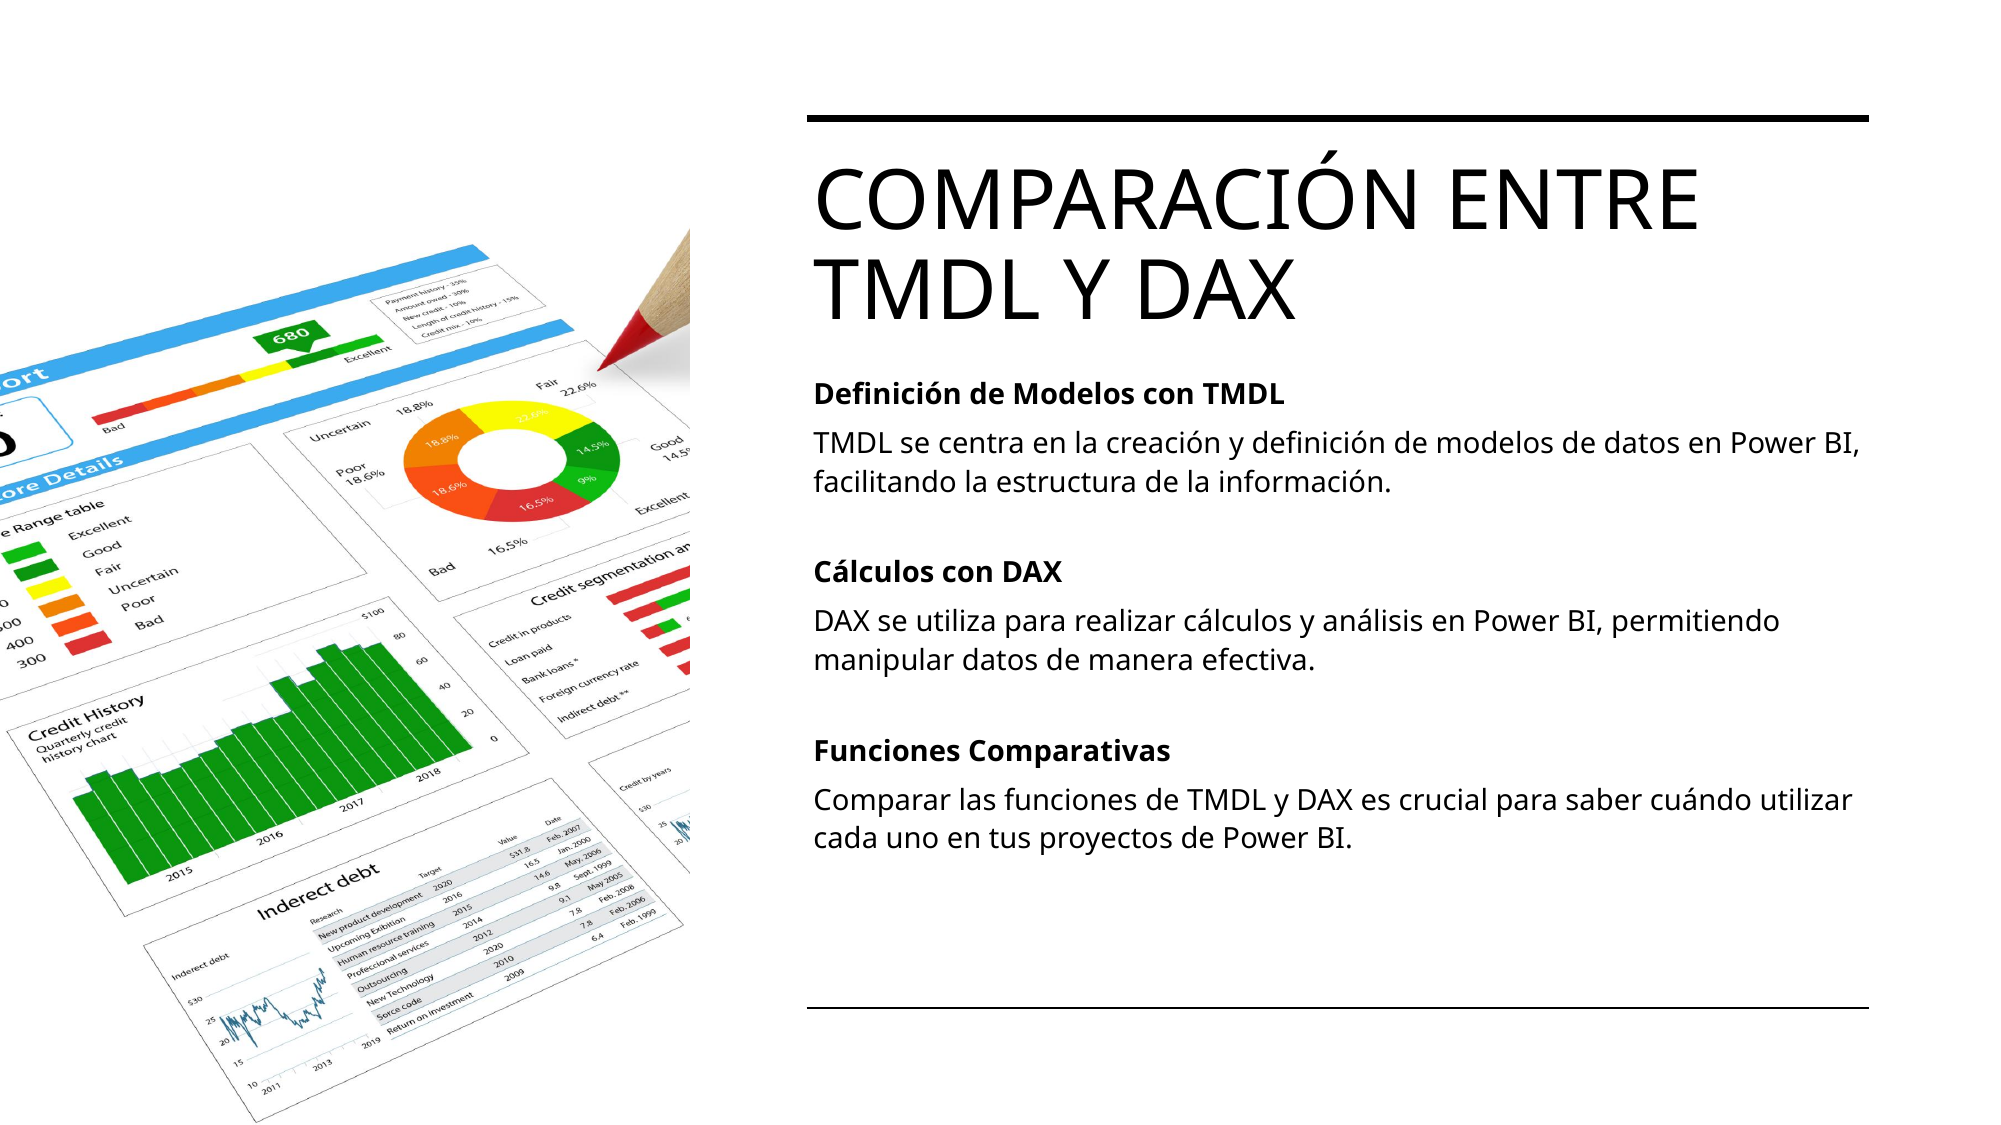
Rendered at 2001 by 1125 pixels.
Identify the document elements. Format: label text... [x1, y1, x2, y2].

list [0, 0, 690, 1125]
list Definición de Modelos con TMDL TMDL se centra en la creación y definición de modelos de datos en Power BI, facilitando la estructura de la información. Cálculos con DAX DAX se utiliza para realizar cálculos y análisis en Power BI, permitiendo manipular datos de manera efectiva. Funciones Comparativas Comparar las funciones de TMDL y DAX es crucial para saber cuándo utilizar cada uno en tus proyectos de Power BI. [798, 364, 1886, 978]
title Comparación entre TMDL y DAX [798, 149, 1886, 364]
text_box [690, 0, 2000, 1125]
